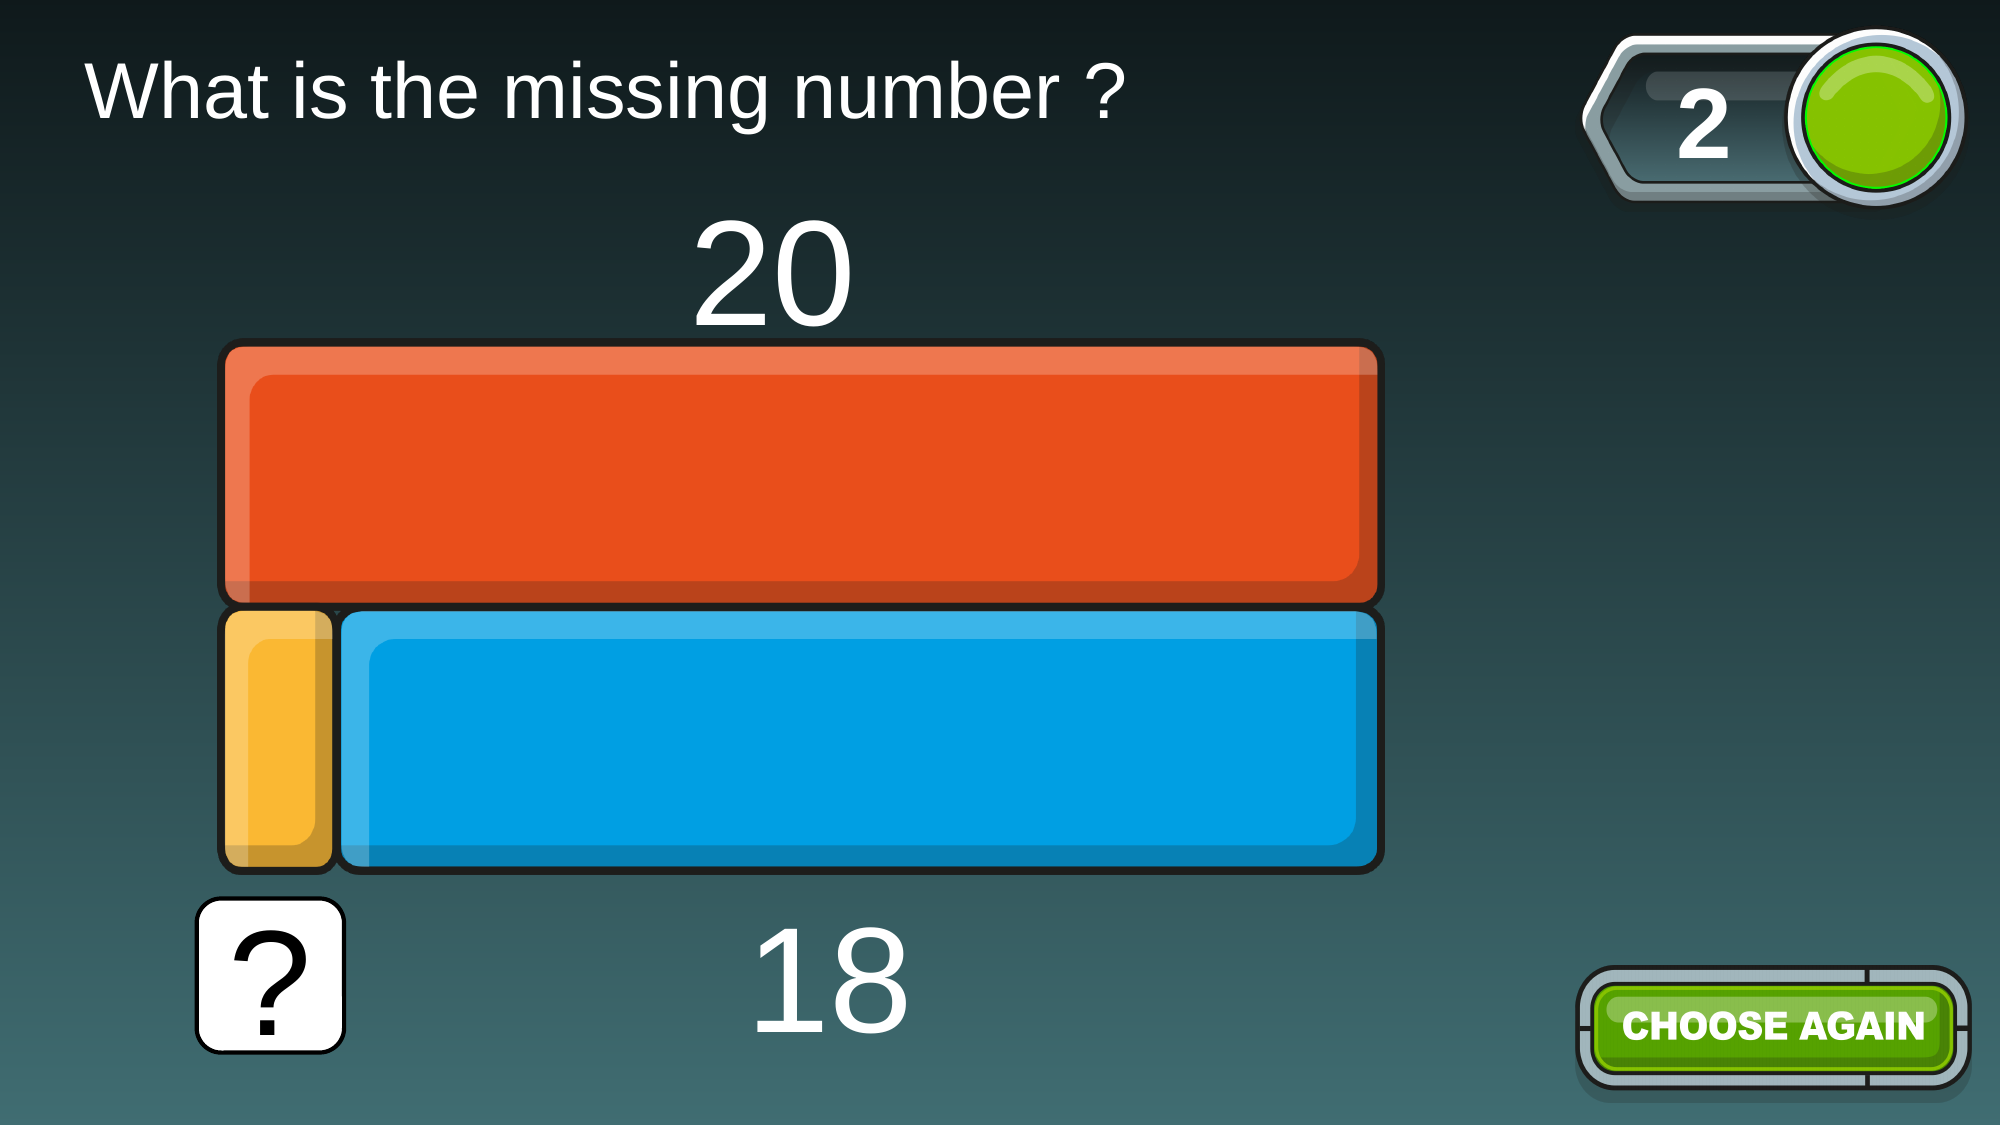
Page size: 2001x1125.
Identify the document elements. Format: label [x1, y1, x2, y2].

picture [217, 337, 1385, 876]
text_box [668, 168, 878, 337]
picture [1575, 965, 1972, 1104]
picture [1575, 25, 1971, 221]
text_box [724, 876, 935, 1070]
text_box [69, 32, 1167, 152]
text_box [196, 898, 345, 1053]
